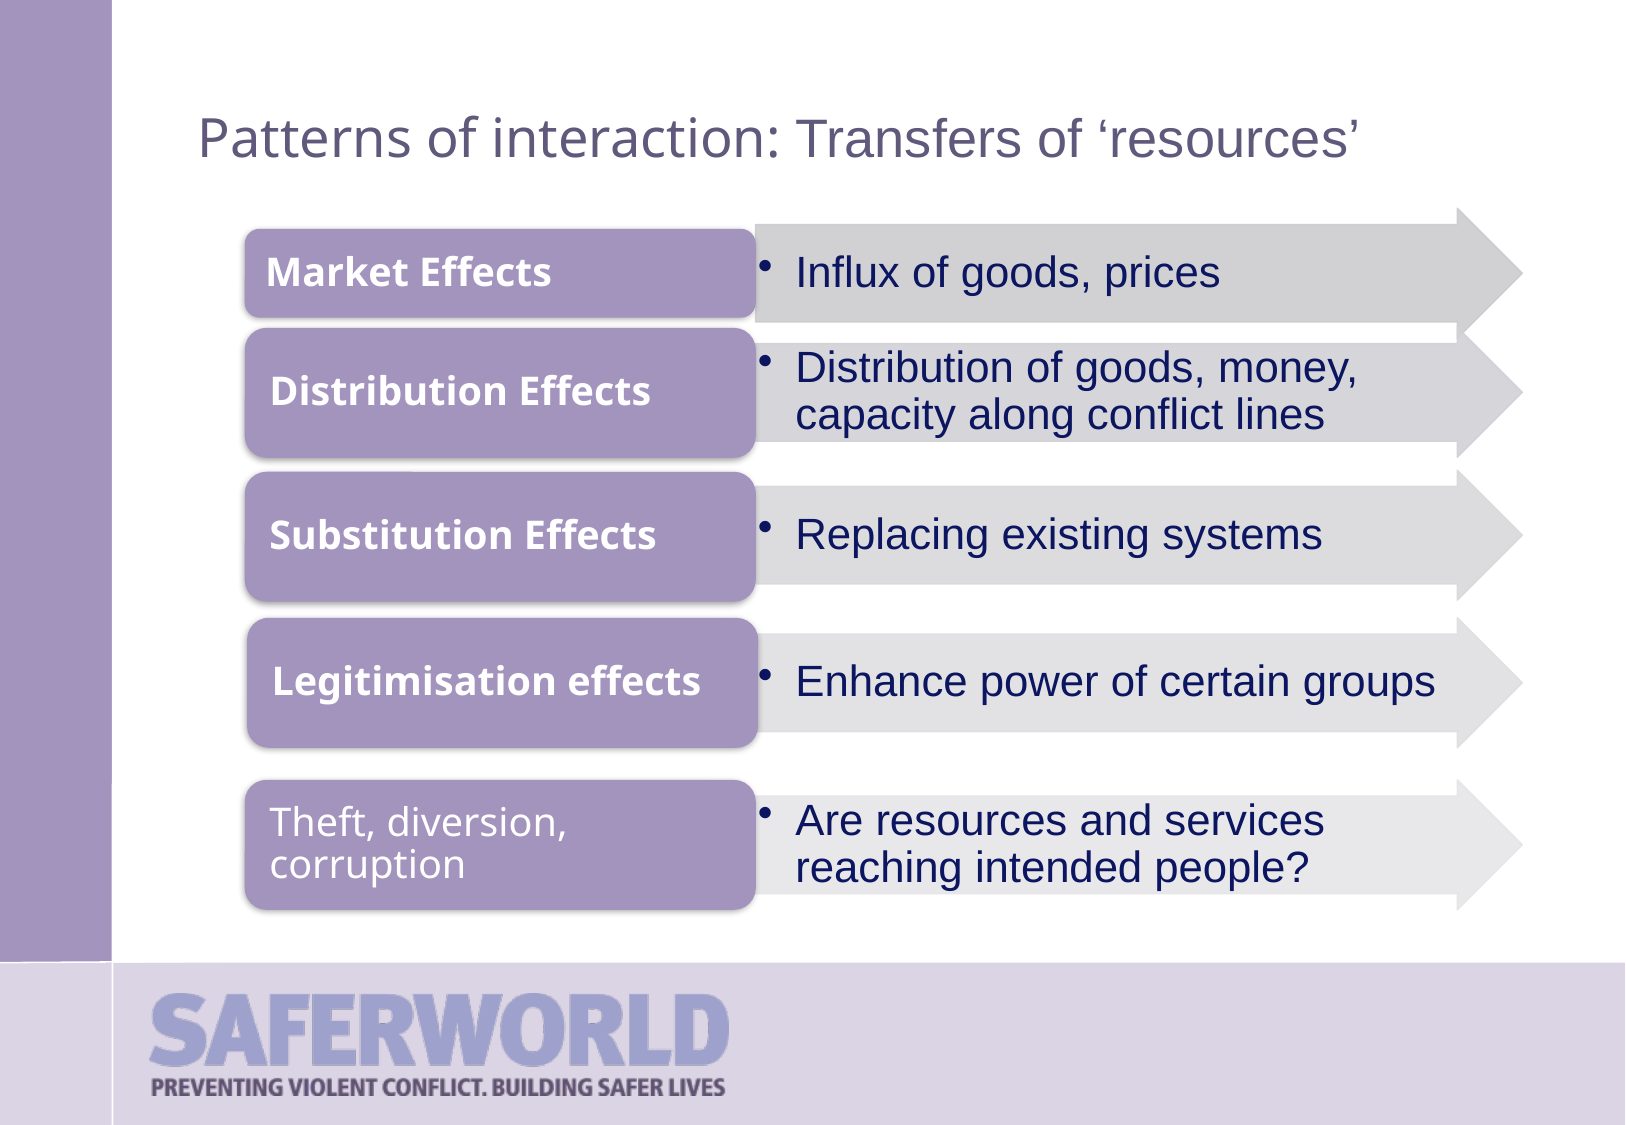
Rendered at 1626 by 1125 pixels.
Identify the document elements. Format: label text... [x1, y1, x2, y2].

picture [149, 993, 729, 1096]
title Patterns of interaction: Transfers of ‘resources’ [197, 30, 1570, 169]
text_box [244, 207, 1523, 911]
